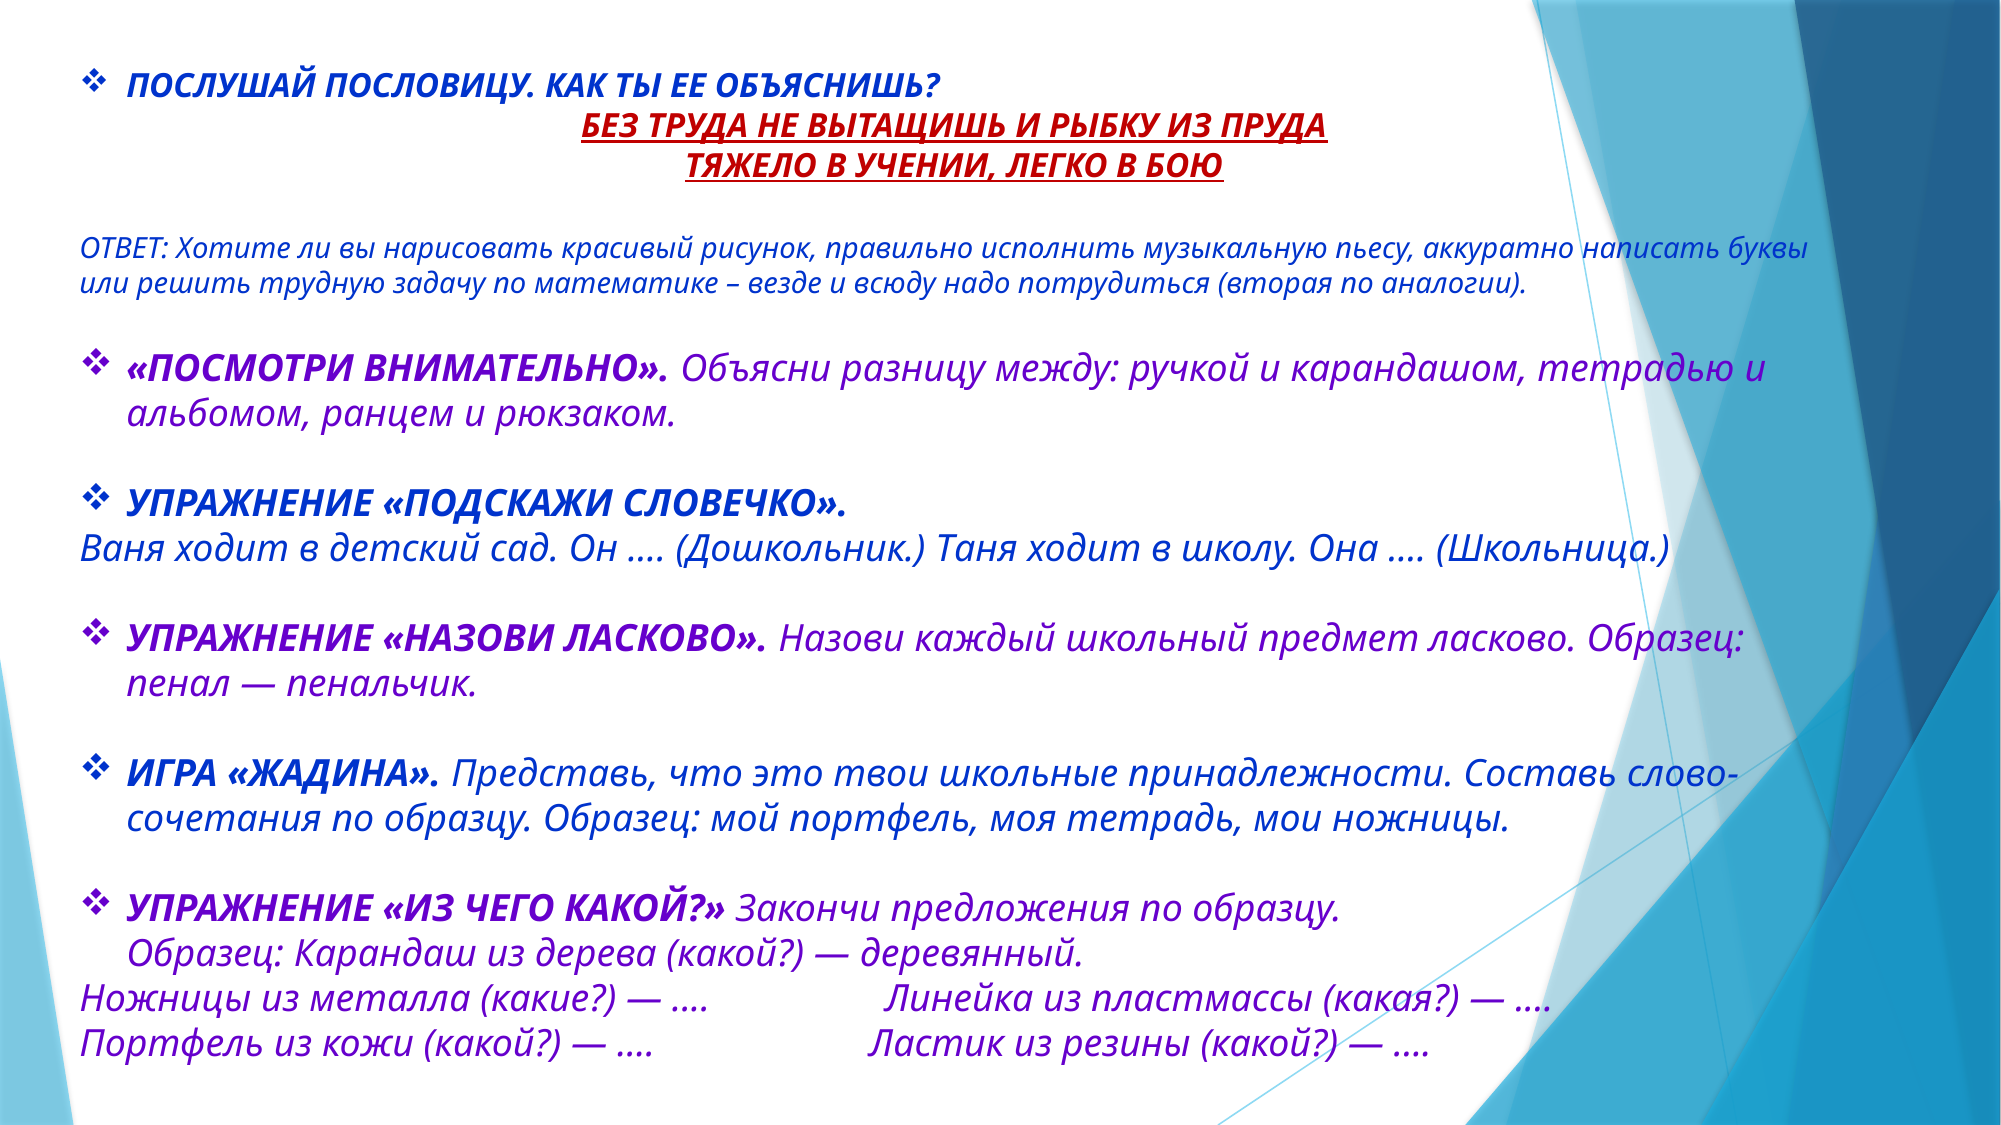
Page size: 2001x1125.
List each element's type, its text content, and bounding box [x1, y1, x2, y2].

text_box ПОСЛУШАЙ ПОСЛОВИЦУ. КАК ТЫ ЕЕ ОБЪЯСНИШЬ? БЕЗ ТРУДА НЕ ВЫТАЩИШЬ И РЫБКУ ИЗ ПРУДА ТЯЖЕЛО В УЧЕНИИ, ЛЕГКО В БОЮ ОТВЕТ: Хотите ли вы нарисовать красивый рисунок, правильно исполнить музыкальную пьесу, аккуратно написать буквы или решить трудную задачу по математике – везде и всюду надо потрудиться (вторая по аналогии). «ПОСМОТРИ ВНИМАТЕЛЬНО». Объясни разницу между: ручкой и карандашом, тетрадью и альбомом, ранцем и рюкзаком. УПРАЖНЕНИЕ «ПОДСКАЖИ СЛОВЕЧКО». Ваня ходит в детский сад. Он .... (Дошкольник.) Таня ходит в школу. Она .... (Школьница.) УПРАЖНЕНИЕ «НАЗОВИ ЛАСКОВО». Назови каждый школьный предмет ласково. Образец: пенал — пенальчик. ИГРА «ЖАДИНА». Представь, что это твои школьные принадлежности. Составь слово­- сочетания по образцу. Образец: мой портфель, моя тетрадь, мои ножницы. УПРАЖНЕНИЕ «ИЗ ЧЕГО КАКОЙ?» Закончи предложения по образцу. Образец: Каран­даш из дерева (какой?) — деревянный. Ножницы из металла (какие?) — .... Линейка из пластмассы (какая?) — .... Портфель из кожи (какой?) — .... Ластик из резины (какой?) — .... [64, 56, 1845, 1072]
